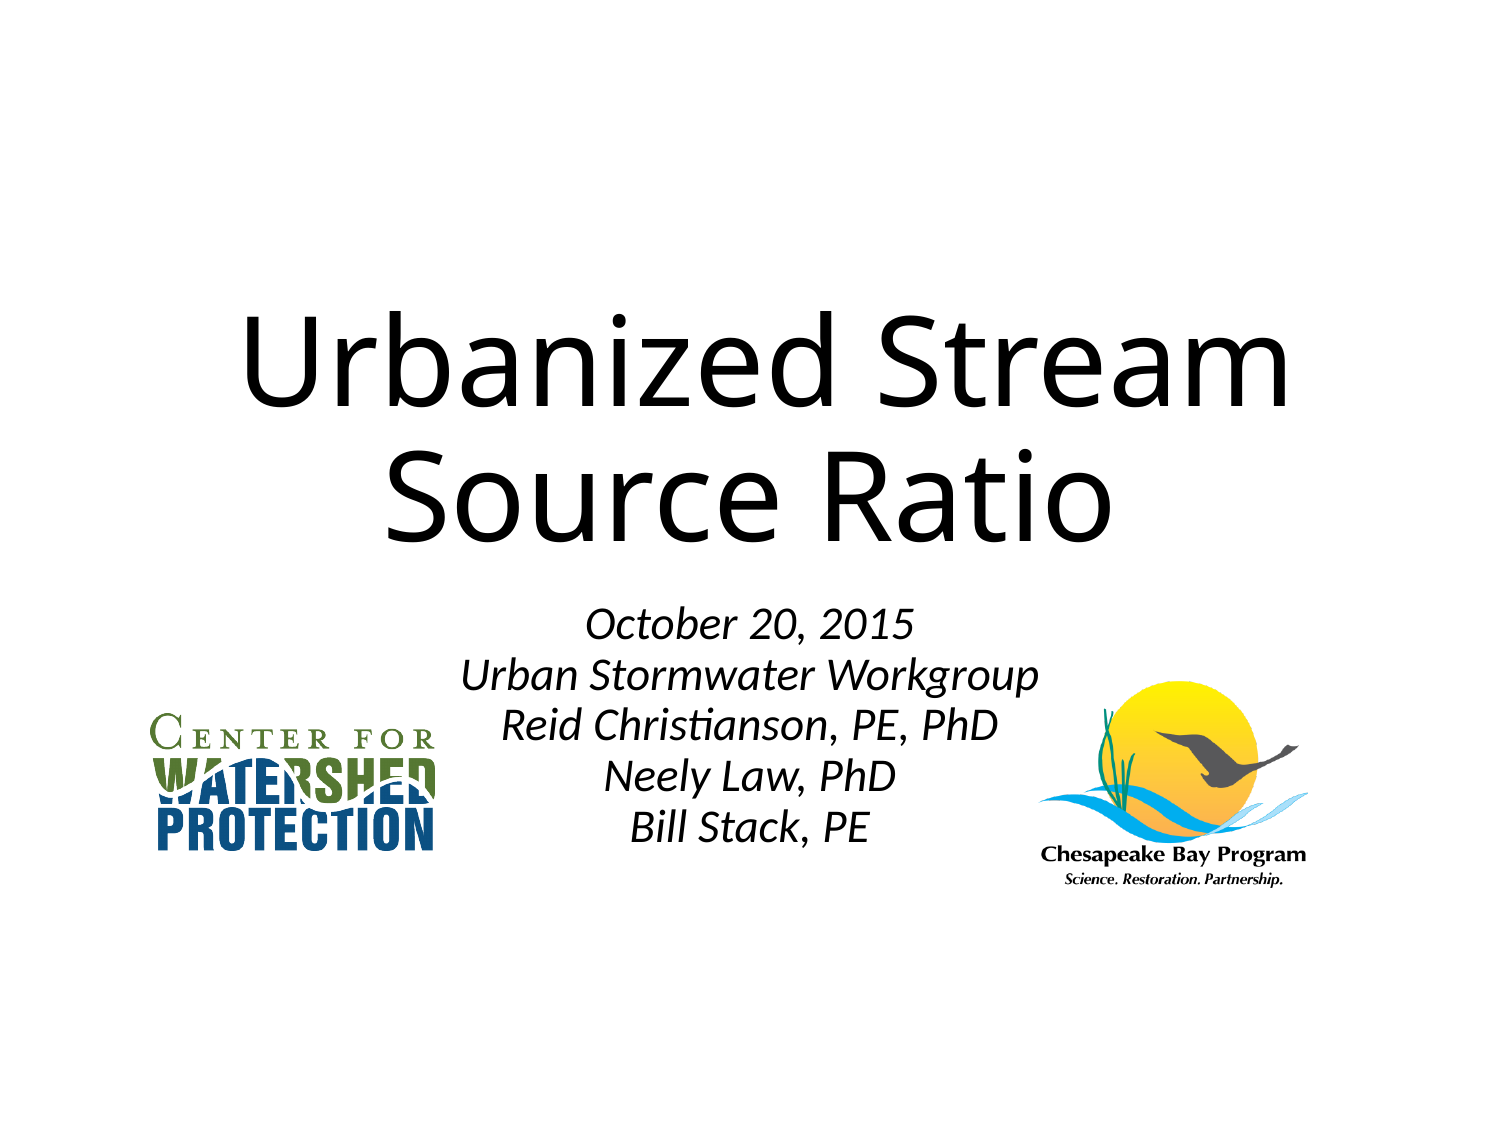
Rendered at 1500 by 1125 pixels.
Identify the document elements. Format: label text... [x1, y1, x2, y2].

picture [149, 713, 435, 852]
subtitle October 20, 2015 Urban Stormwater Workgroup Reid Christianson, PE, PhD Neely Law, PhD Bill Stack, PE [187, 590, 1313, 863]
title Urbanized Stream Source Ratio [112, 184, 1388, 576]
picture [1038, 679, 1308, 888]
